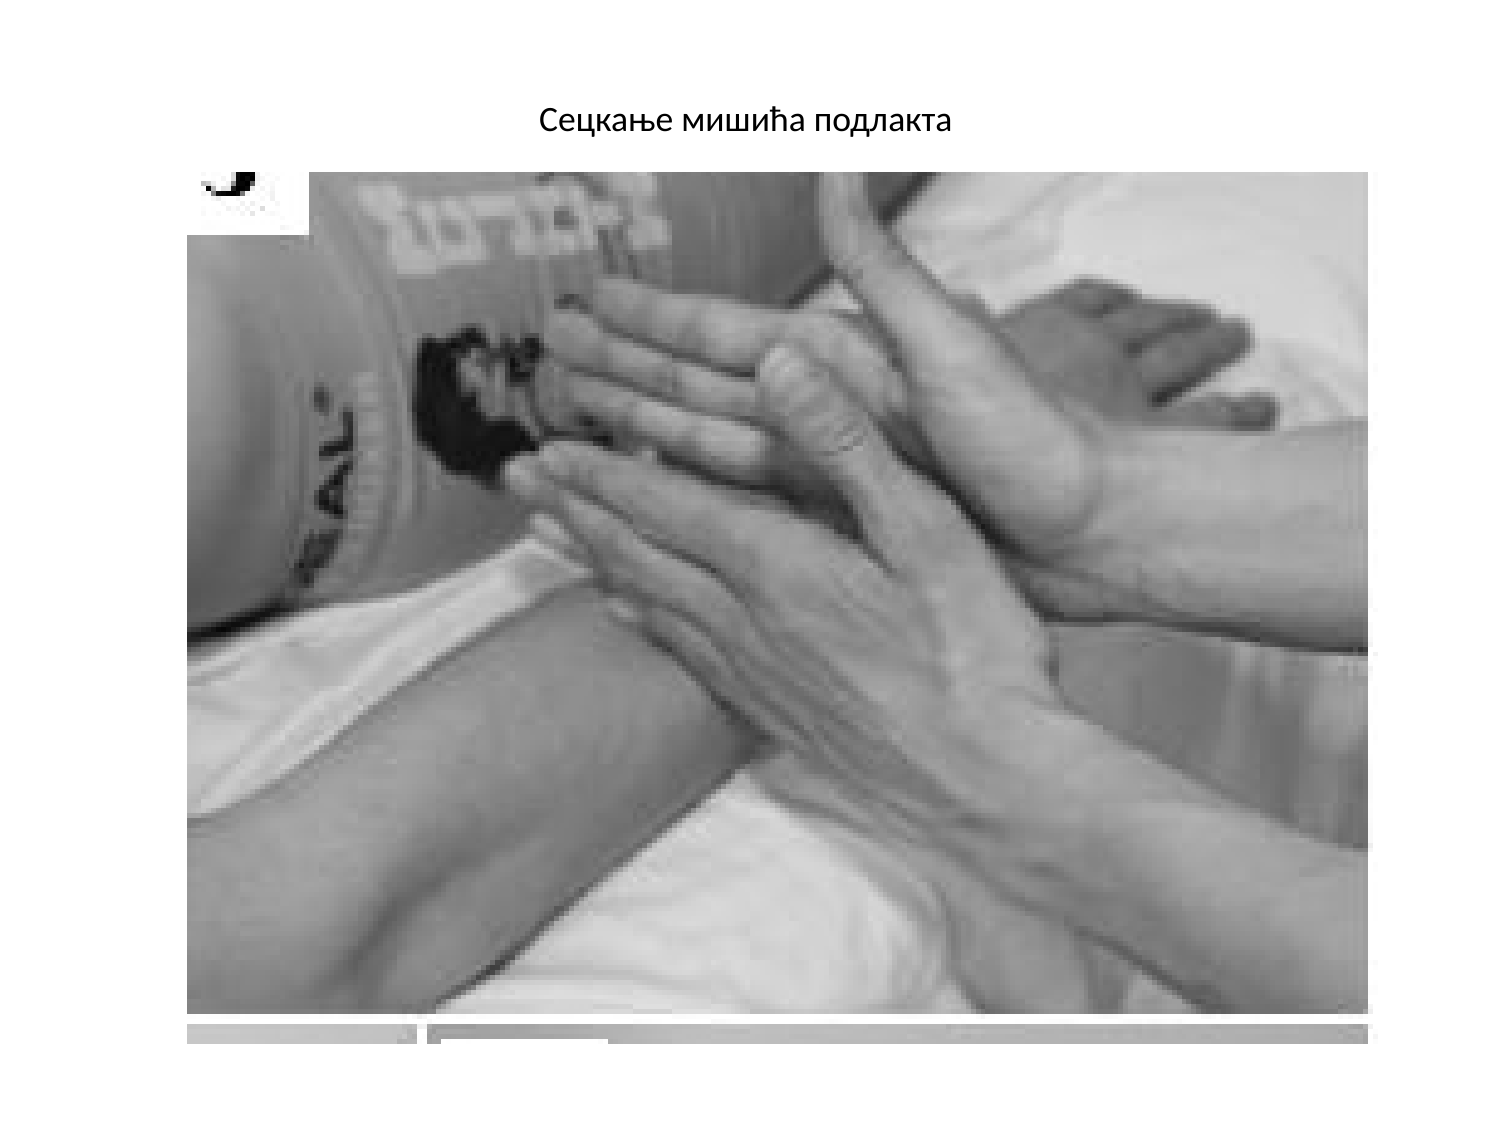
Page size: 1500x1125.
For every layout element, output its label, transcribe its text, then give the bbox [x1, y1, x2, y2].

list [187, 171, 1384, 1045]
title Сецкање мишића подлакта [75, 45, 1425, 233]
